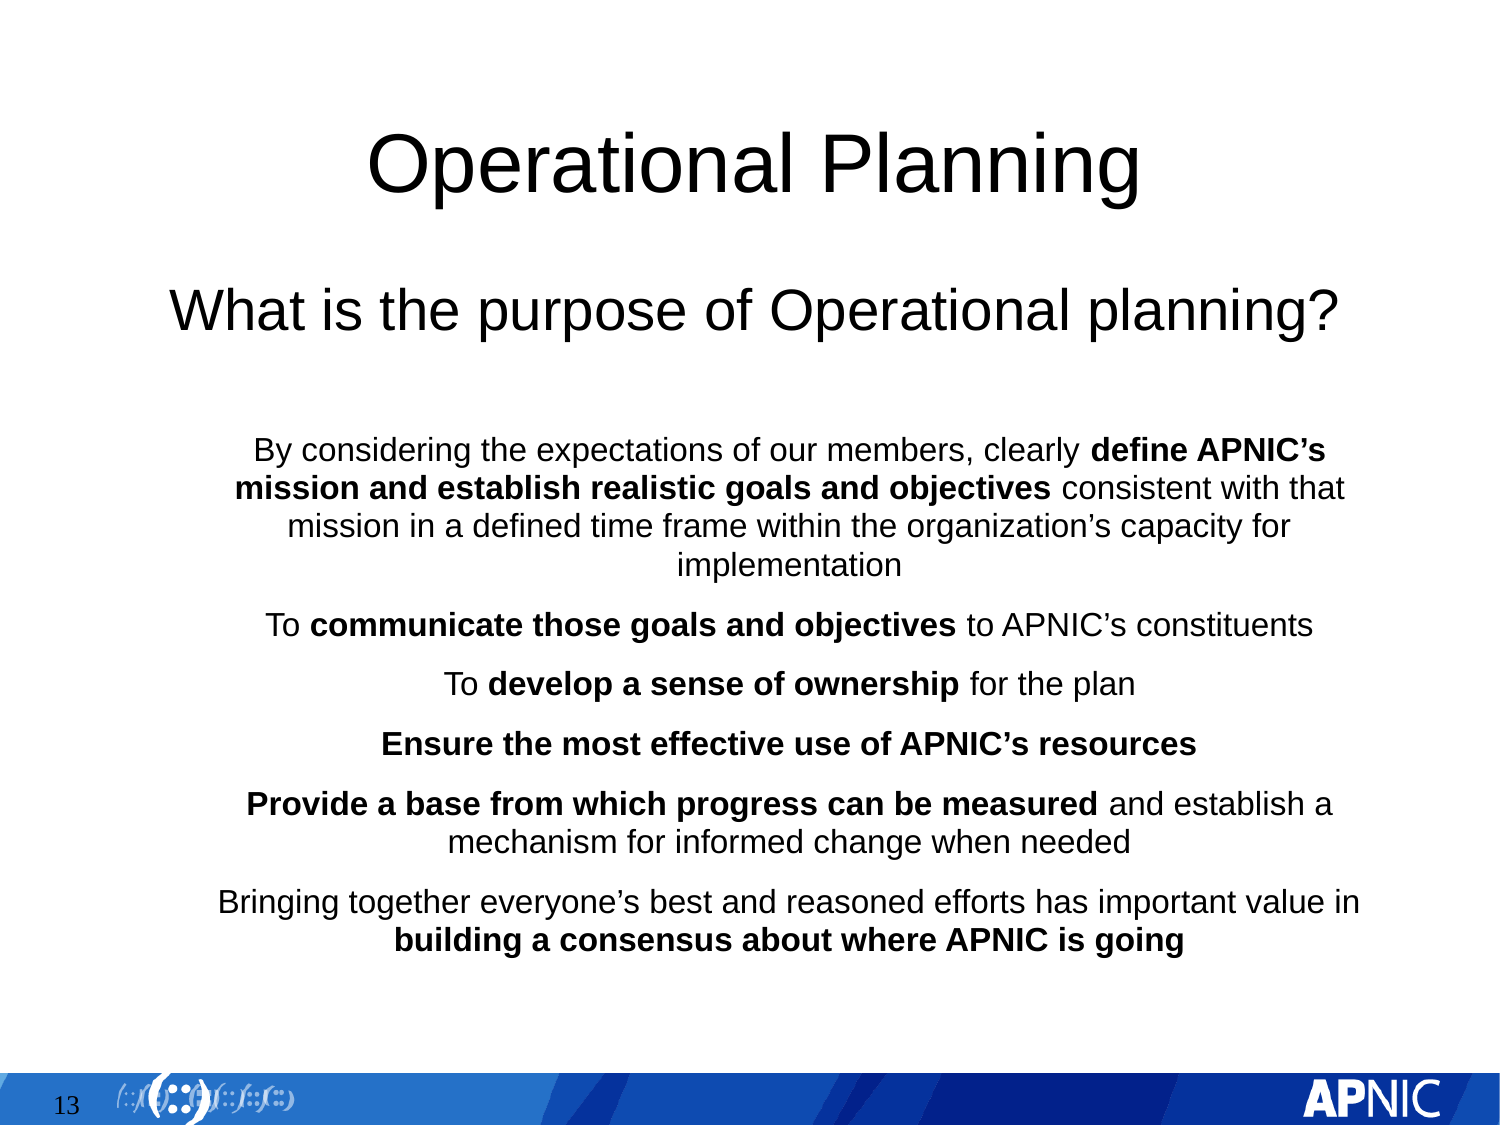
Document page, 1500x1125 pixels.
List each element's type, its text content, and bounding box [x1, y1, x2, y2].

picture [0, 1069, 1500, 1125]
slide_number 13 [15, 1087, 81, 1119]
subtitle What is the purpose of Operational planning? By considering the expectations of our members, clearly define APNIC’s mission and establish realistic goals and objectives consistent with that mission in a defined time frame within the organization’s capacity for implementation To communicate those goals and objectives to APNIC’s constituents To develop a sense of ownership for the plan Ensure the most effective use of APNIC’s resources Provide a base from which progress can be measured and establish a mechanism for informed change when needed Bringing together everyone’s best and reasoned efforts has important value in building a consensus about where APNIC is going [116, 269, 1395, 1102]
title Operational Planning [116, 70, 1393, 259]
